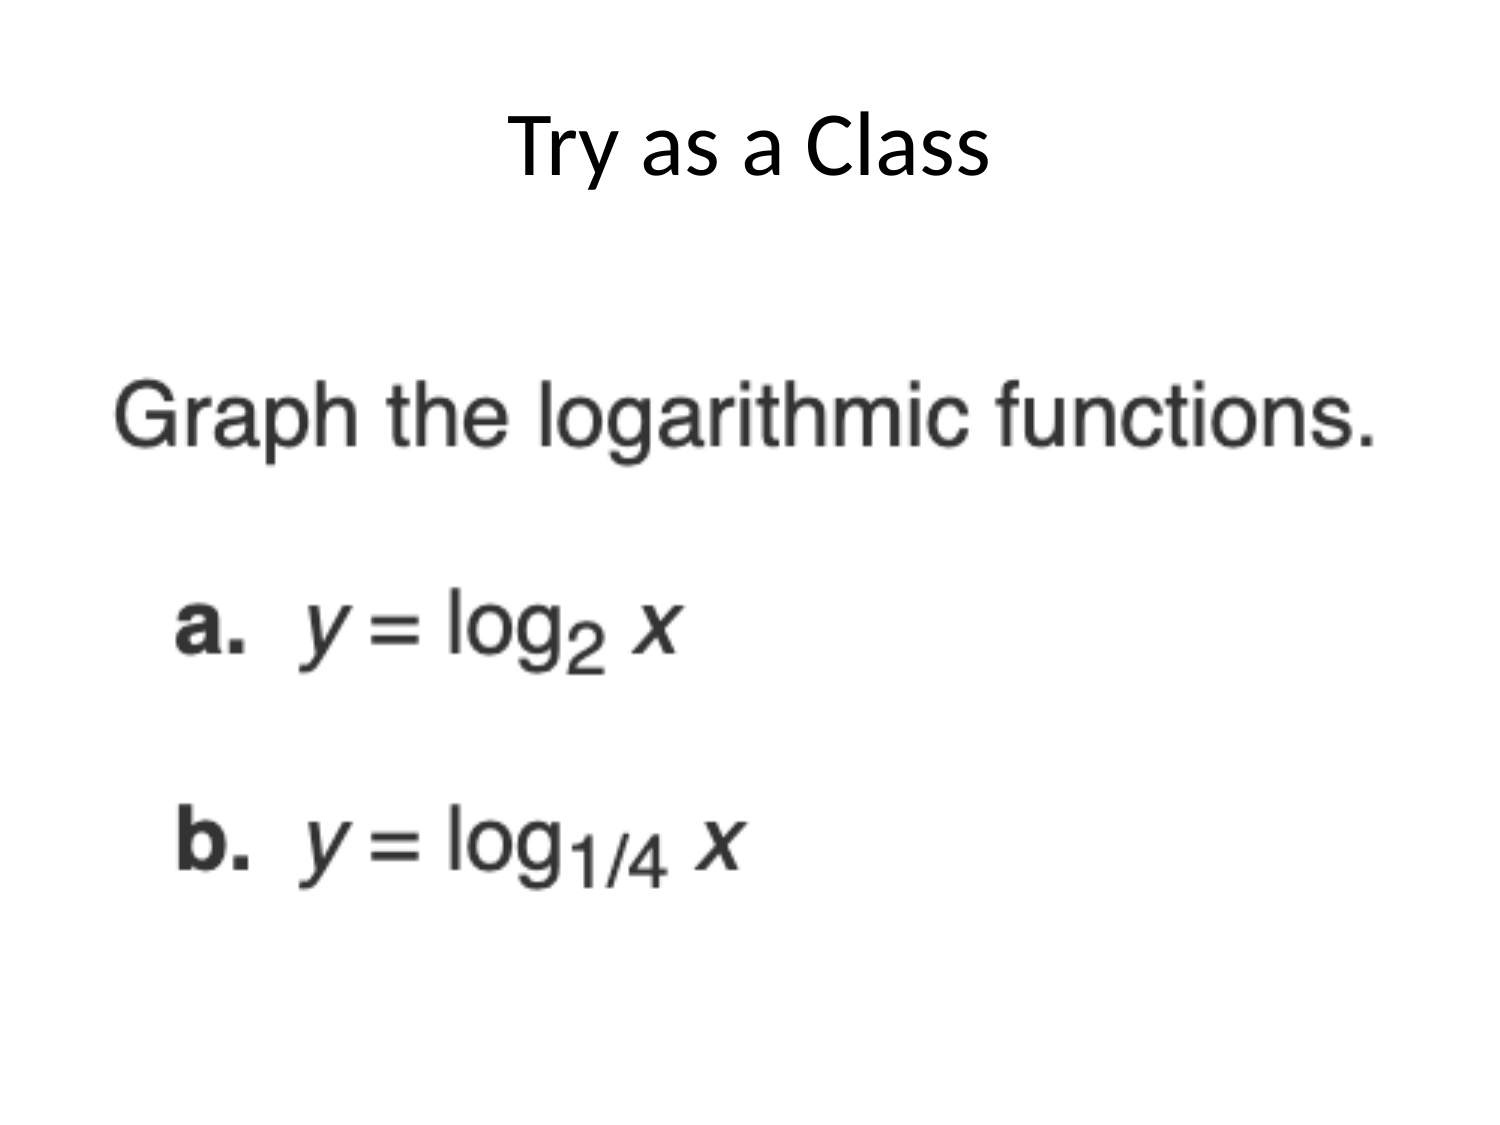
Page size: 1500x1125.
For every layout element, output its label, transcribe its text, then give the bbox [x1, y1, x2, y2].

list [74, 262, 1426, 1006]
title Try as a Class [75, 45, 1425, 233]
